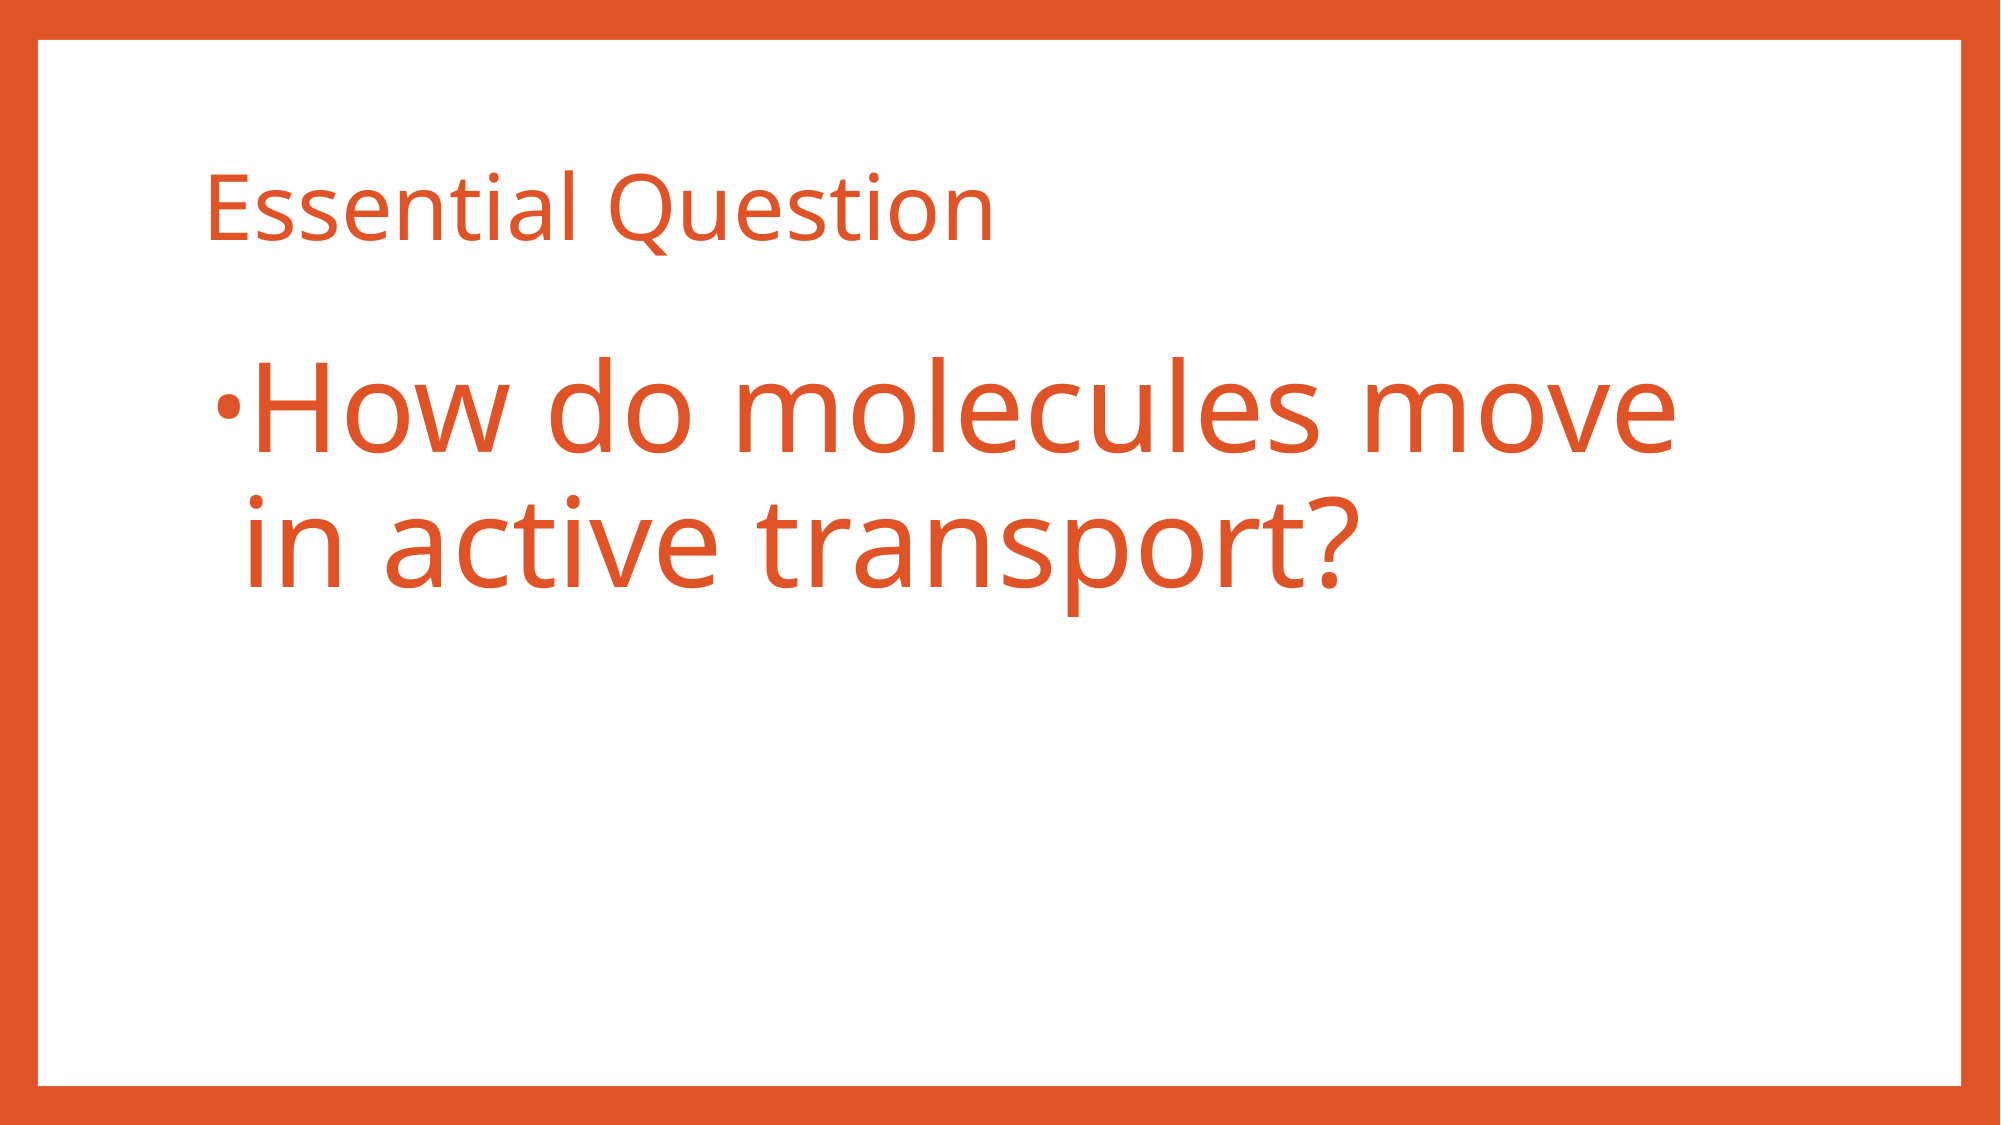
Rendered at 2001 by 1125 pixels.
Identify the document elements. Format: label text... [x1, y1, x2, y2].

title Essential Question [187, 99, 1808, 323]
list How do molecules move in active transport? [187, 337, 1808, 1000]
